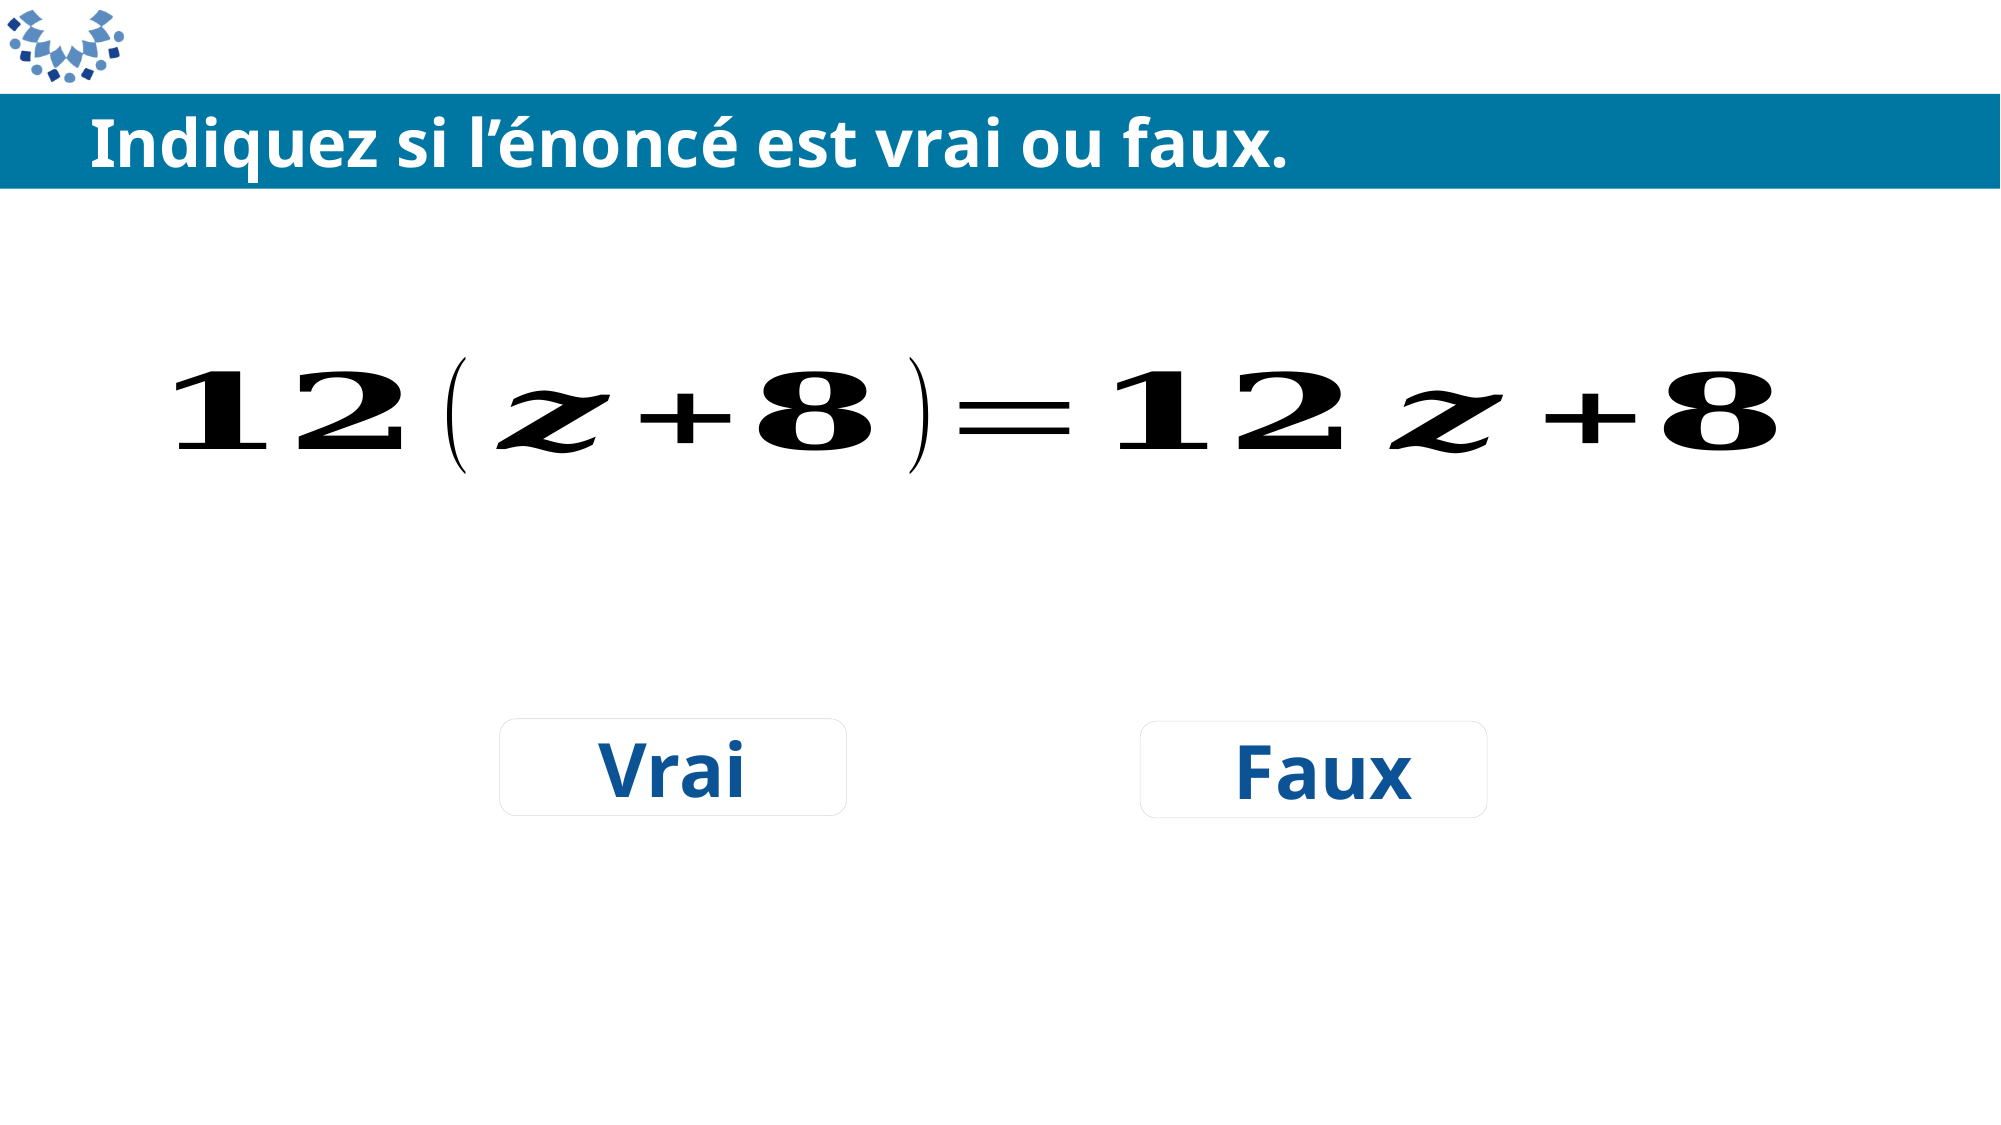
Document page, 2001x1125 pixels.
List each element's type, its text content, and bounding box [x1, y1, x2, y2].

text_box Indiquez si l’énoncé est vrai ou faux. [0, 93, 2000, 189]
text_box Vrai [497, 716, 849, 818]
picture [0, 10, 129, 87]
text_box Faux [1138, 719, 1490, 821]
